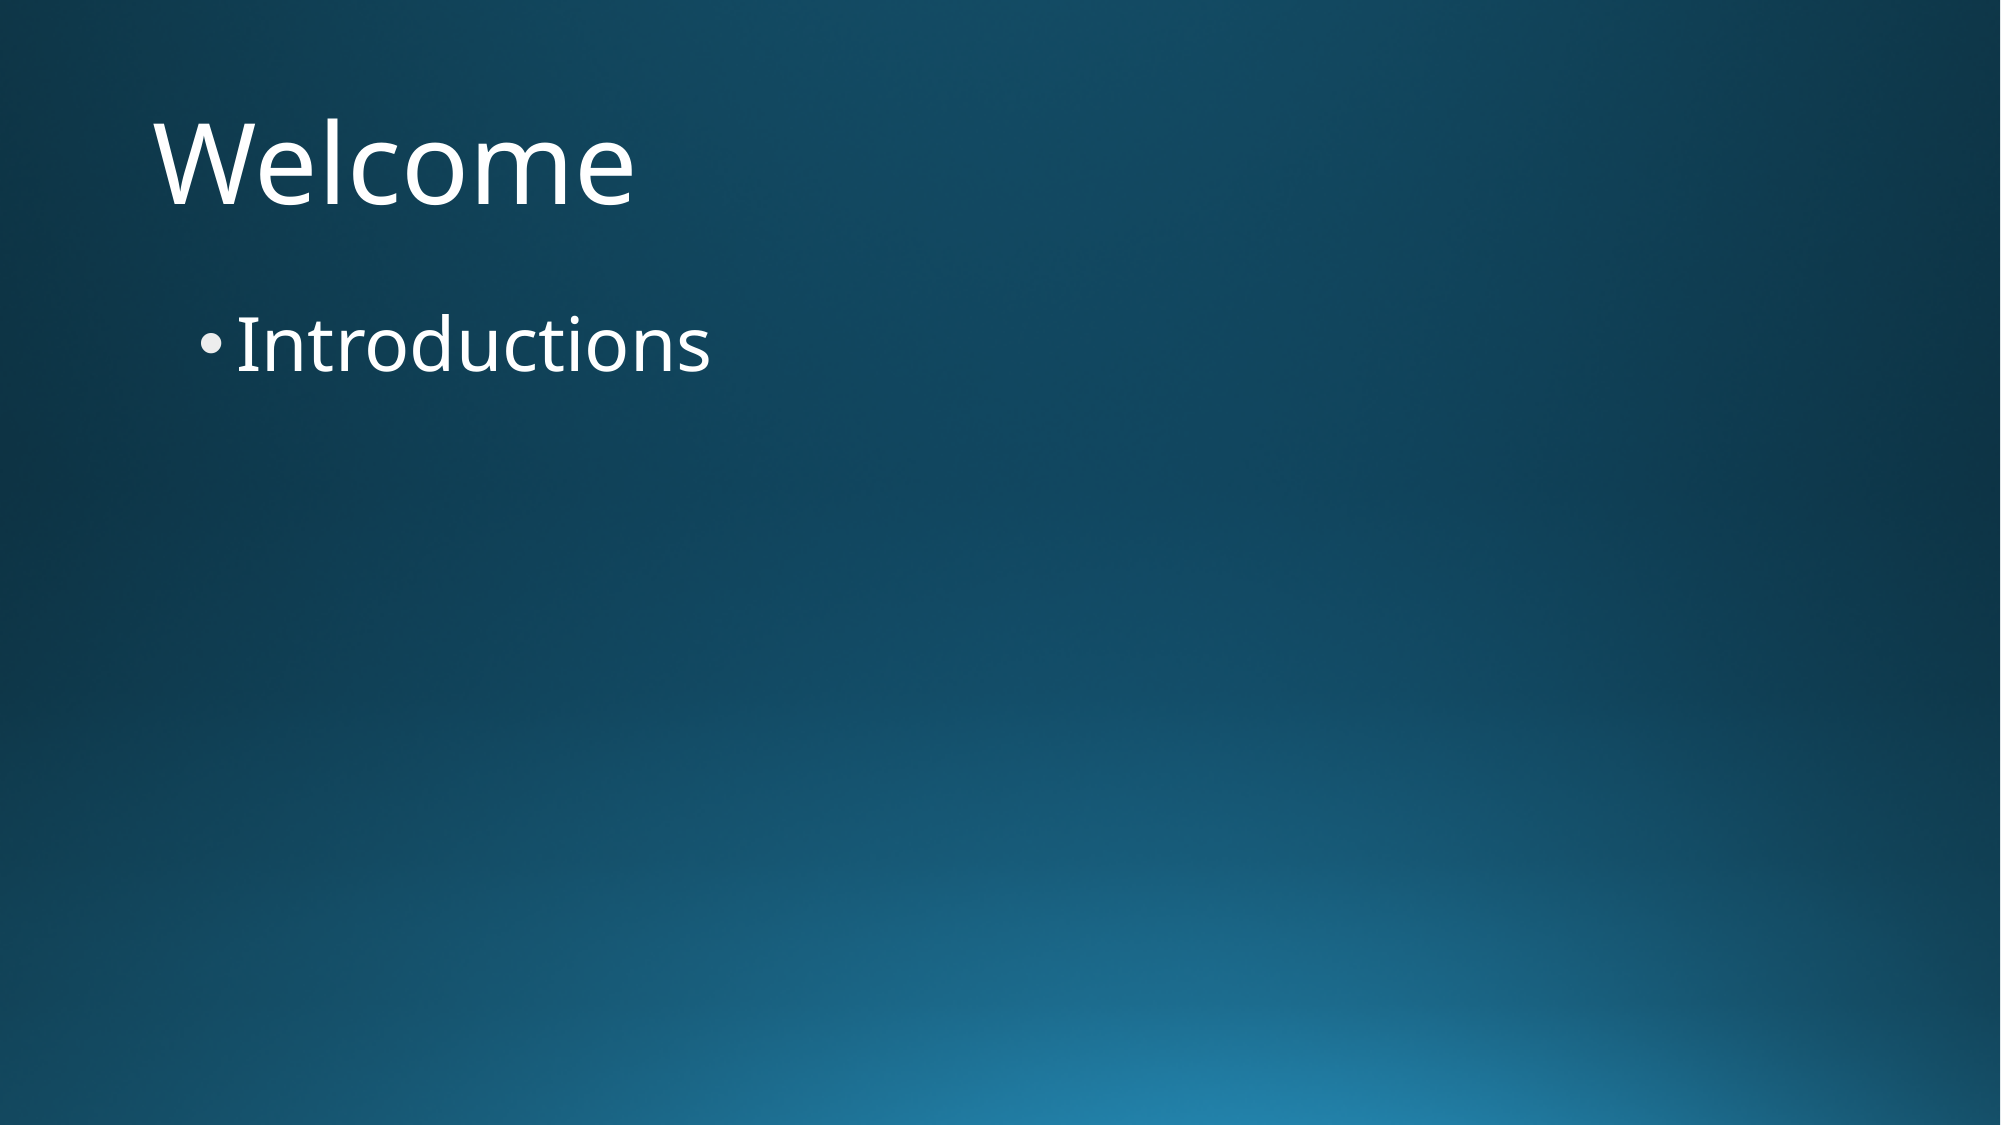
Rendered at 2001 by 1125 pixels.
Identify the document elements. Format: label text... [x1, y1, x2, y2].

picture [0, 0, 2001, 1125]
list Introductions [183, 299, 1863, 1014]
title Welcome [137, 59, 1863, 278]
